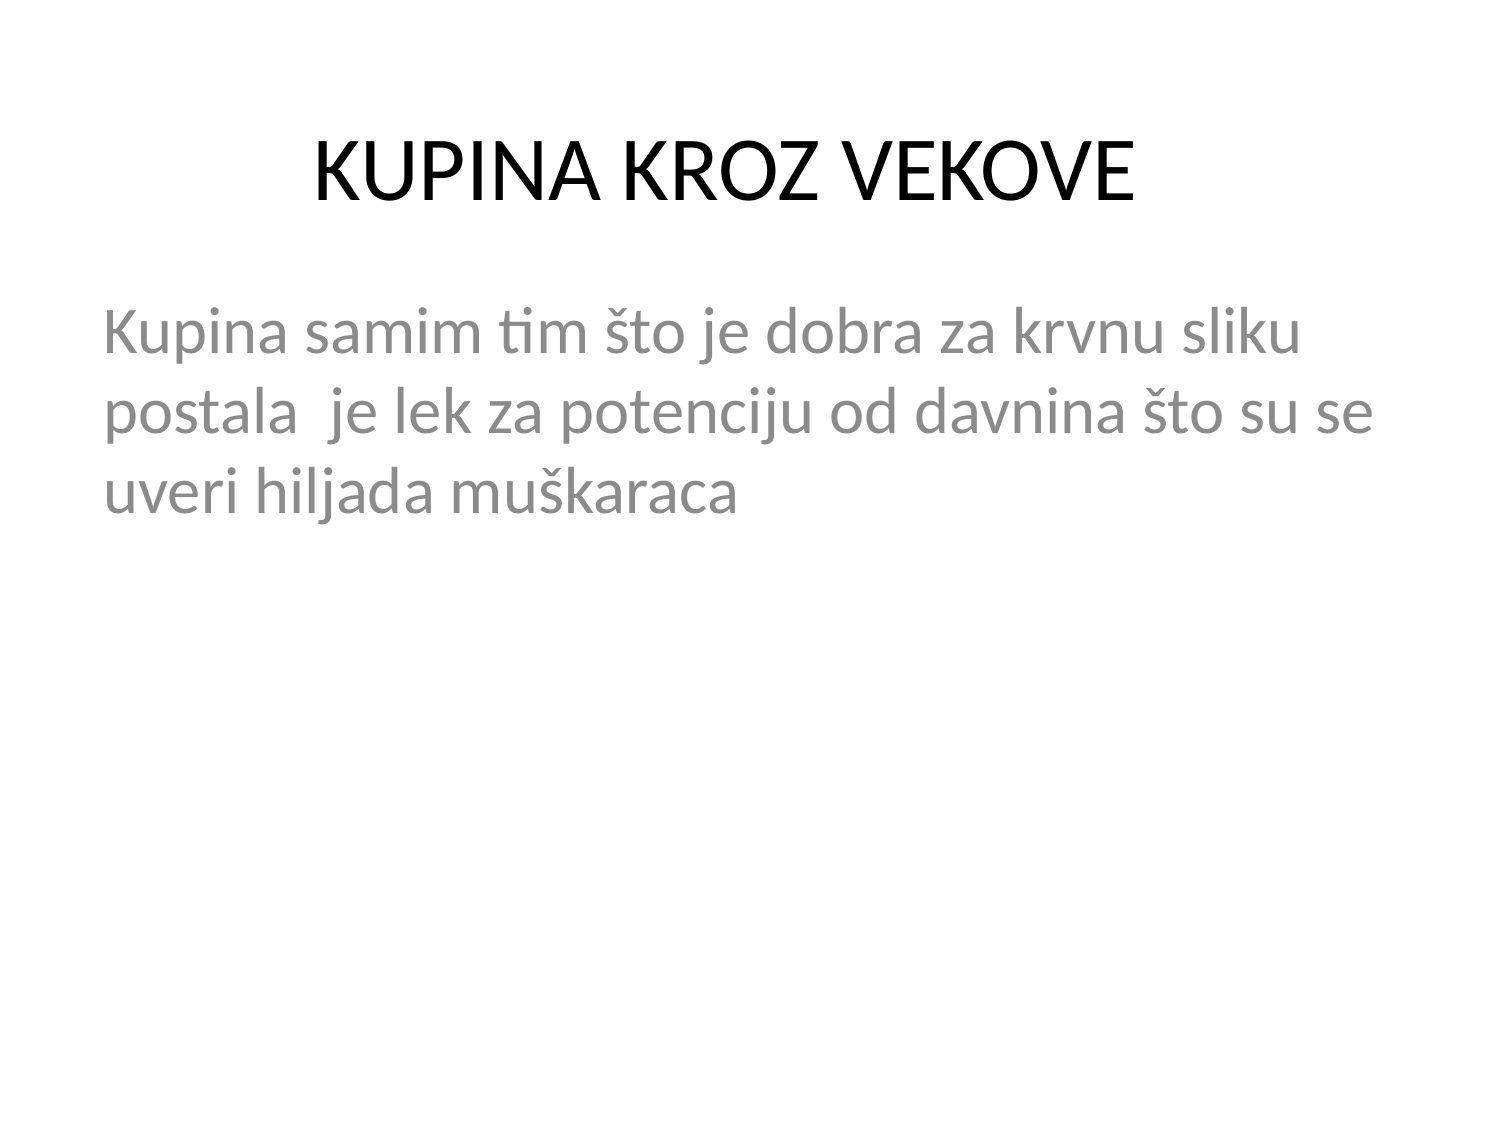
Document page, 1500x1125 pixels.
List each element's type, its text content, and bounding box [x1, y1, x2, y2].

subtitle Kupina samim tim što je dobra za krvnu sliku postala je lek za potenciju od davnina što su se uveri hiljada muškaraca [88, 278, 1400, 929]
title KUPINA KROZ VEKOVE [88, 42, 1364, 278]
